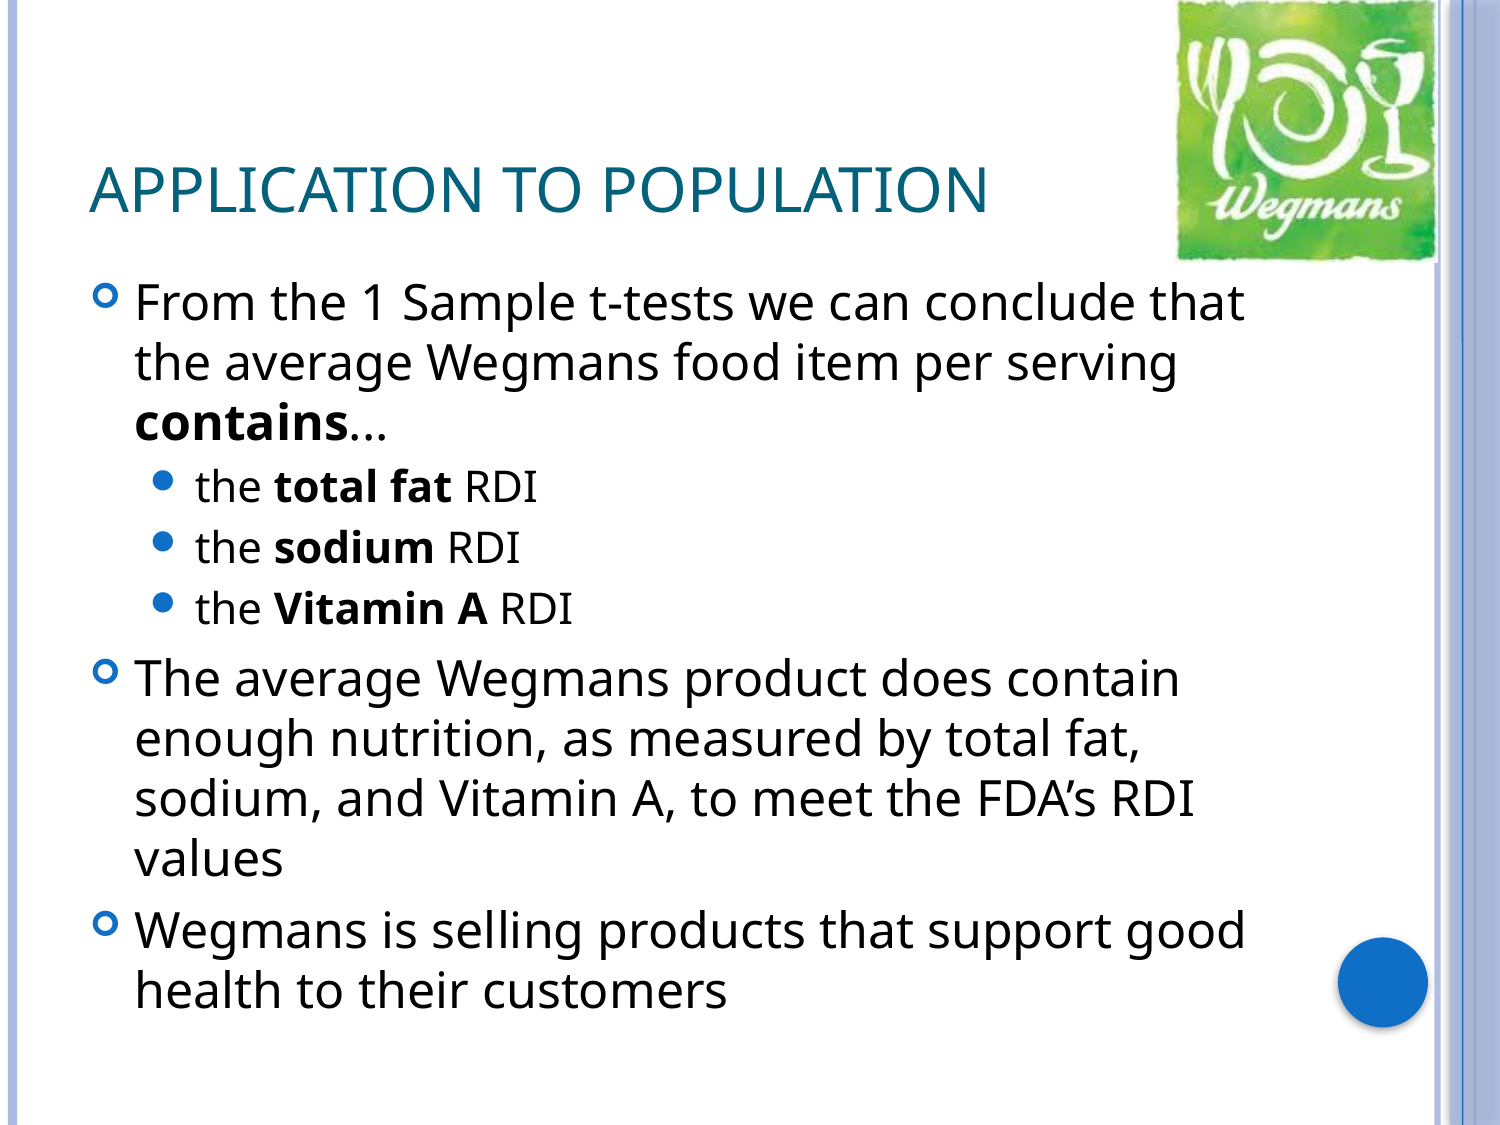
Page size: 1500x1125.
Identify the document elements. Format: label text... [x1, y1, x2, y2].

picture [1174, 0, 1438, 263]
list From the 1 Sample t-tests we can conclude that the average Wegmans food item per serving contains... the total fat RDI the sodium RDI the Vitamin A RDI The average Wegmans product does contain enough nutrition, as measured by total fat, sodium, and Vitamin A, to meet the FDA’s RDI values Wegmans is selling products that support good health to their customers [75, 262, 1325, 1062]
title Application to Population [75, 45, 1168, 233]
